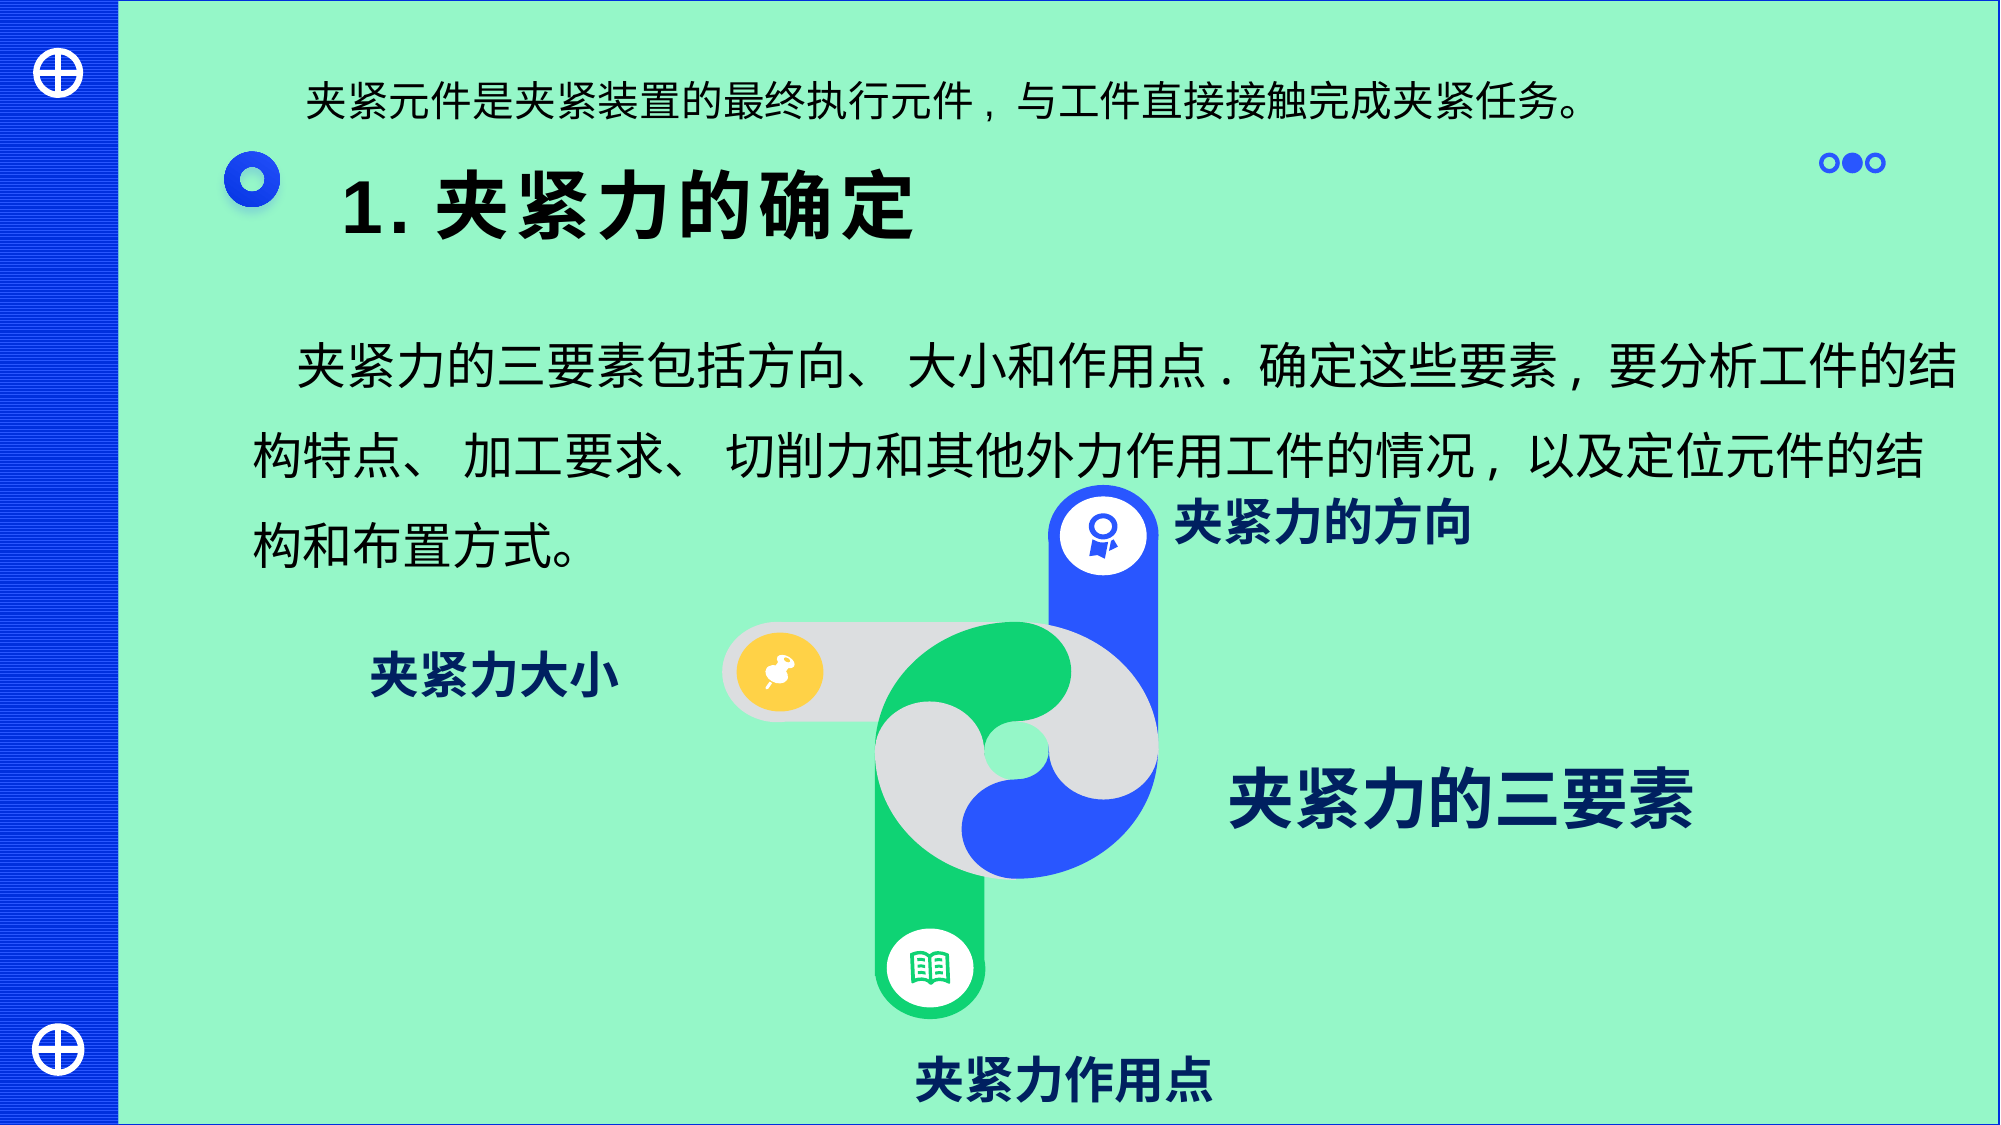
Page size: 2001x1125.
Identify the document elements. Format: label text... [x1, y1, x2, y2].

text_box 夹紧力的三要素 [1212, 749, 1843, 845]
text_box [0, 0, 119, 1125]
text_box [1819, 152, 1886, 174]
text_box [35, 49, 82, 96]
text_box [33, 1025, 83, 1074]
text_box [722, 484, 1159, 1020]
text_box 夹紧力大小 [354, 635, 685, 711]
text_box 夹紧力作用点 [899, 1041, 1348, 1117]
text_box 夹紧力的三要素包括方向、 大小和作用点. 确定这些要素, 要分析工件的结构特点、 加工要求、 切削力和其他外力作用工件的情况, 以及定位元件的结构和布置方式。 [237, 297, 1980, 583]
text_box 夹紧力的方向 [1158, 483, 1561, 558]
text_box 1.夹紧力的确定 [218, 135, 1506, 257]
text_box 夹紧元件是夹紧装置的最终执行元件, 与工件直接接触完成夹紧任务。 [290, 67, 1753, 133]
